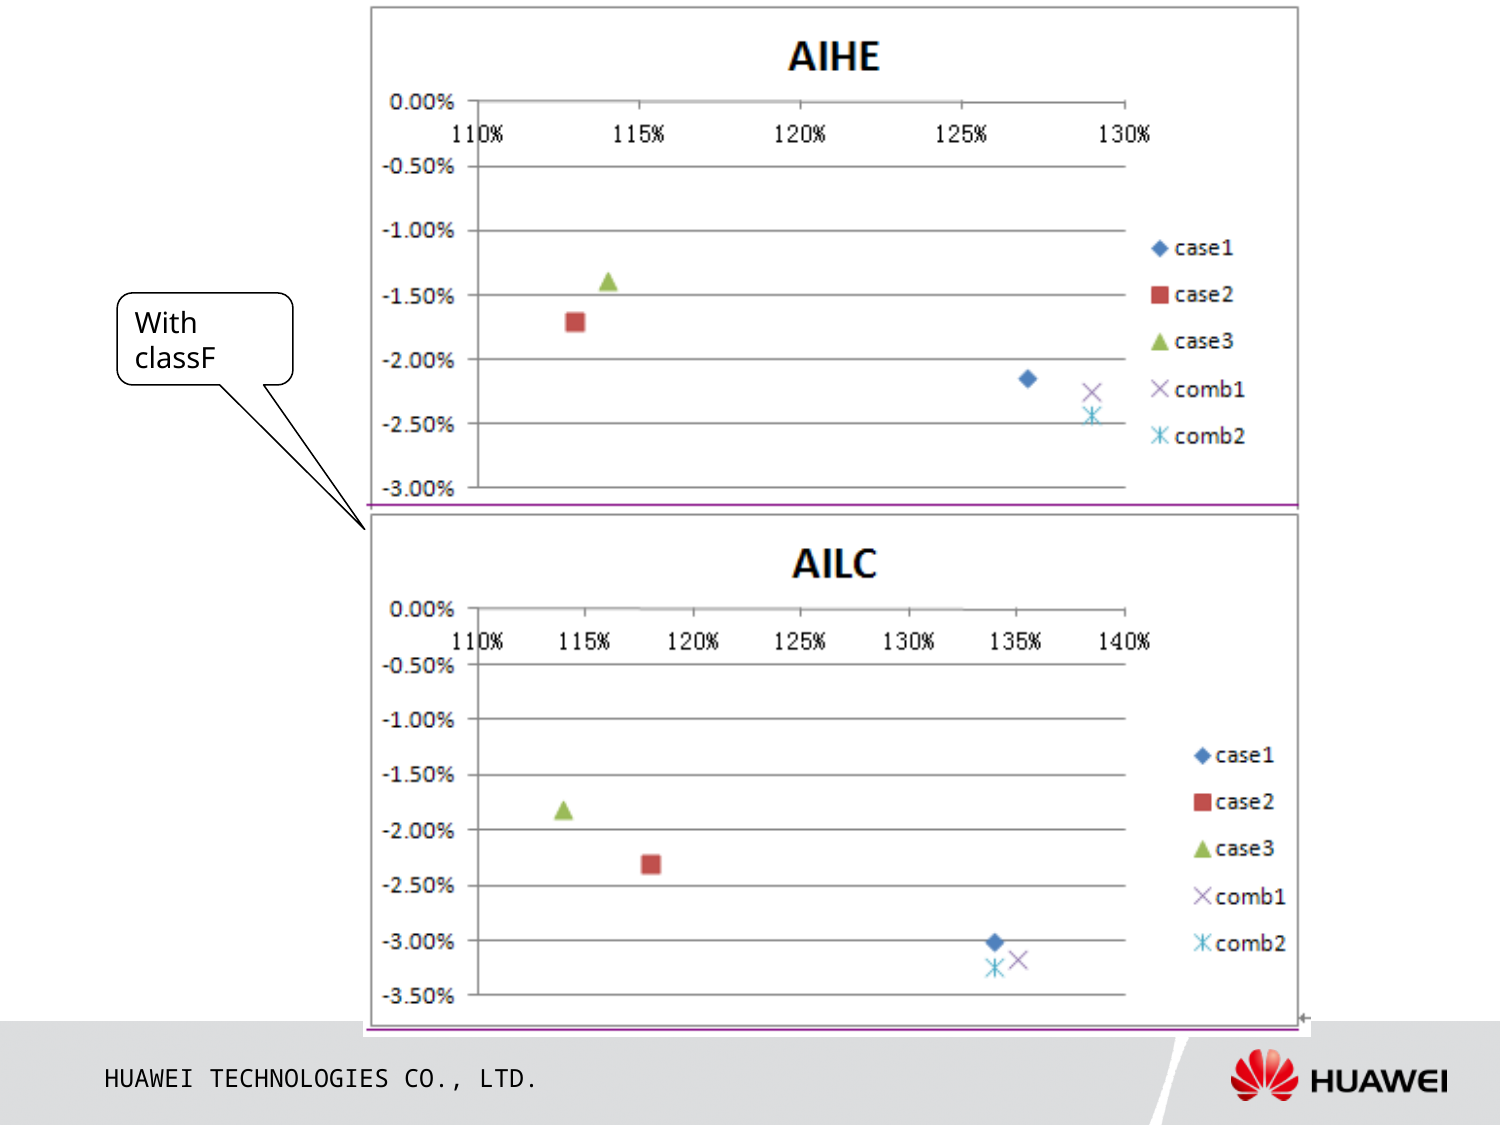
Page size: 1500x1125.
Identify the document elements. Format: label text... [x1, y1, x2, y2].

picture [0, 0, 1500, 1125]
text_box With classF [117, 292, 357, 522]
